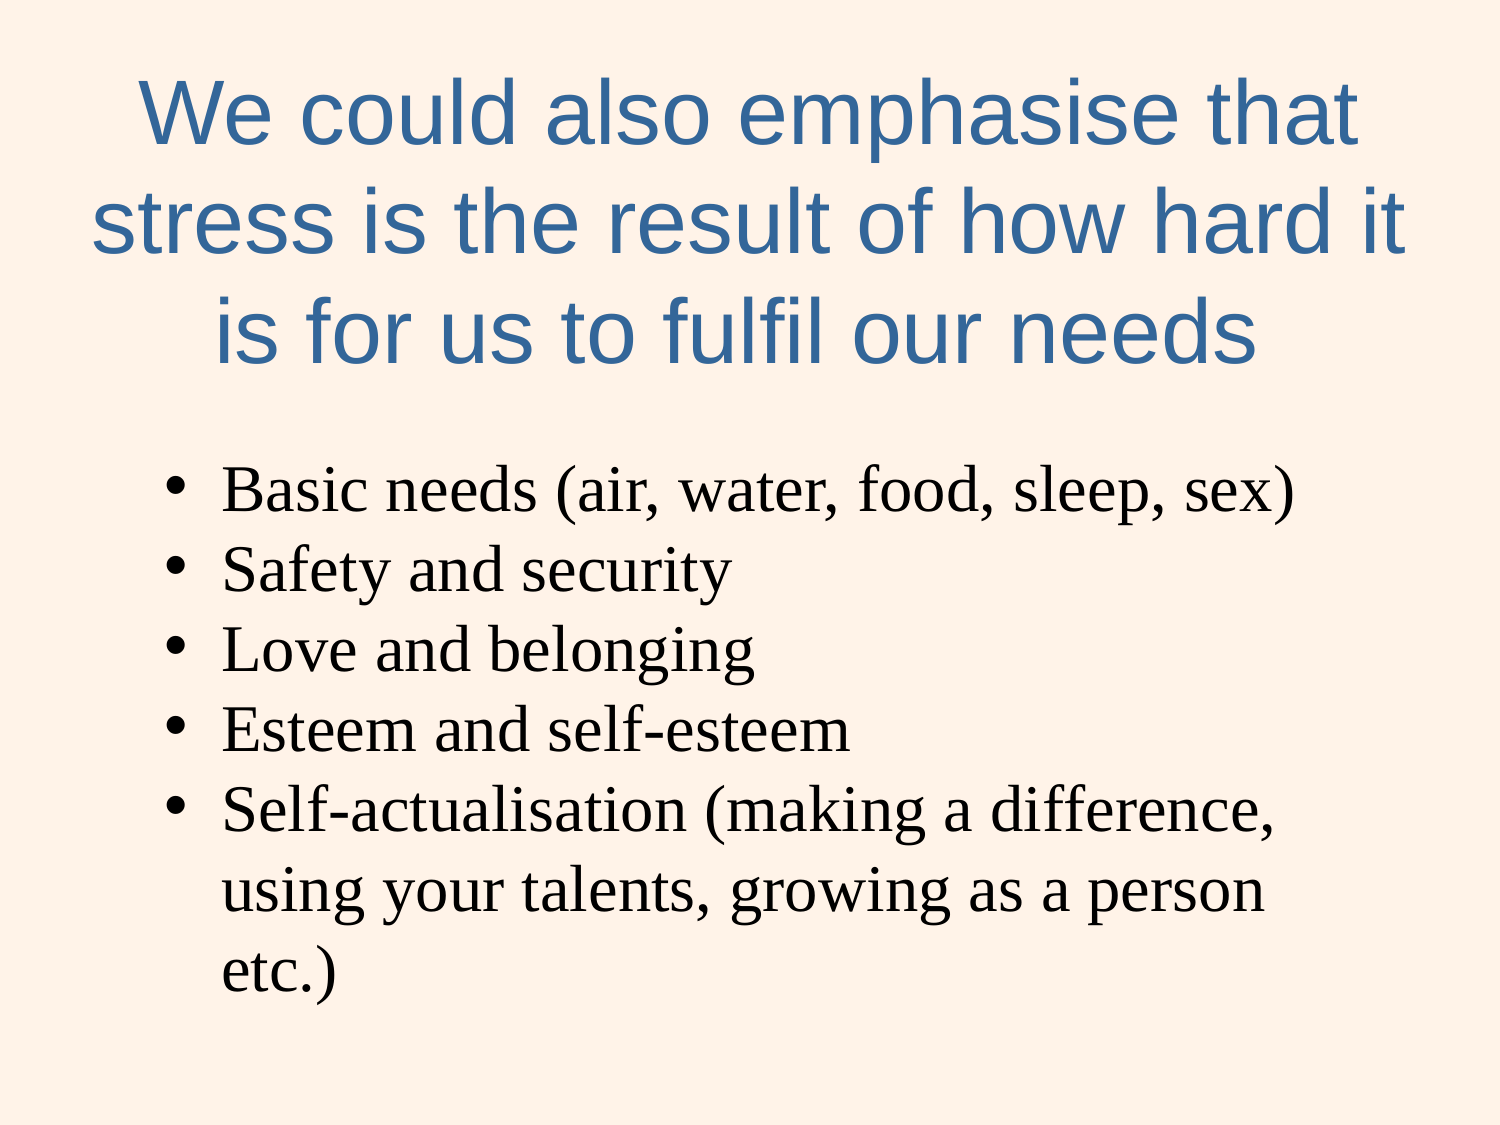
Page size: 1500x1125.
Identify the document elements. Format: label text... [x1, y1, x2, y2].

text_box Basic needs (air, water, food, sleep, sex) Safety and security Love and belonging Esteem and self-esteem Self-actualisation (making a difference, using your talents, growing as a person etc.) [149, 437, 1338, 1125]
title We could also emphasise that stress is the result of how hard it is for us to fulfil our needs [75, 45, 1425, 233]
